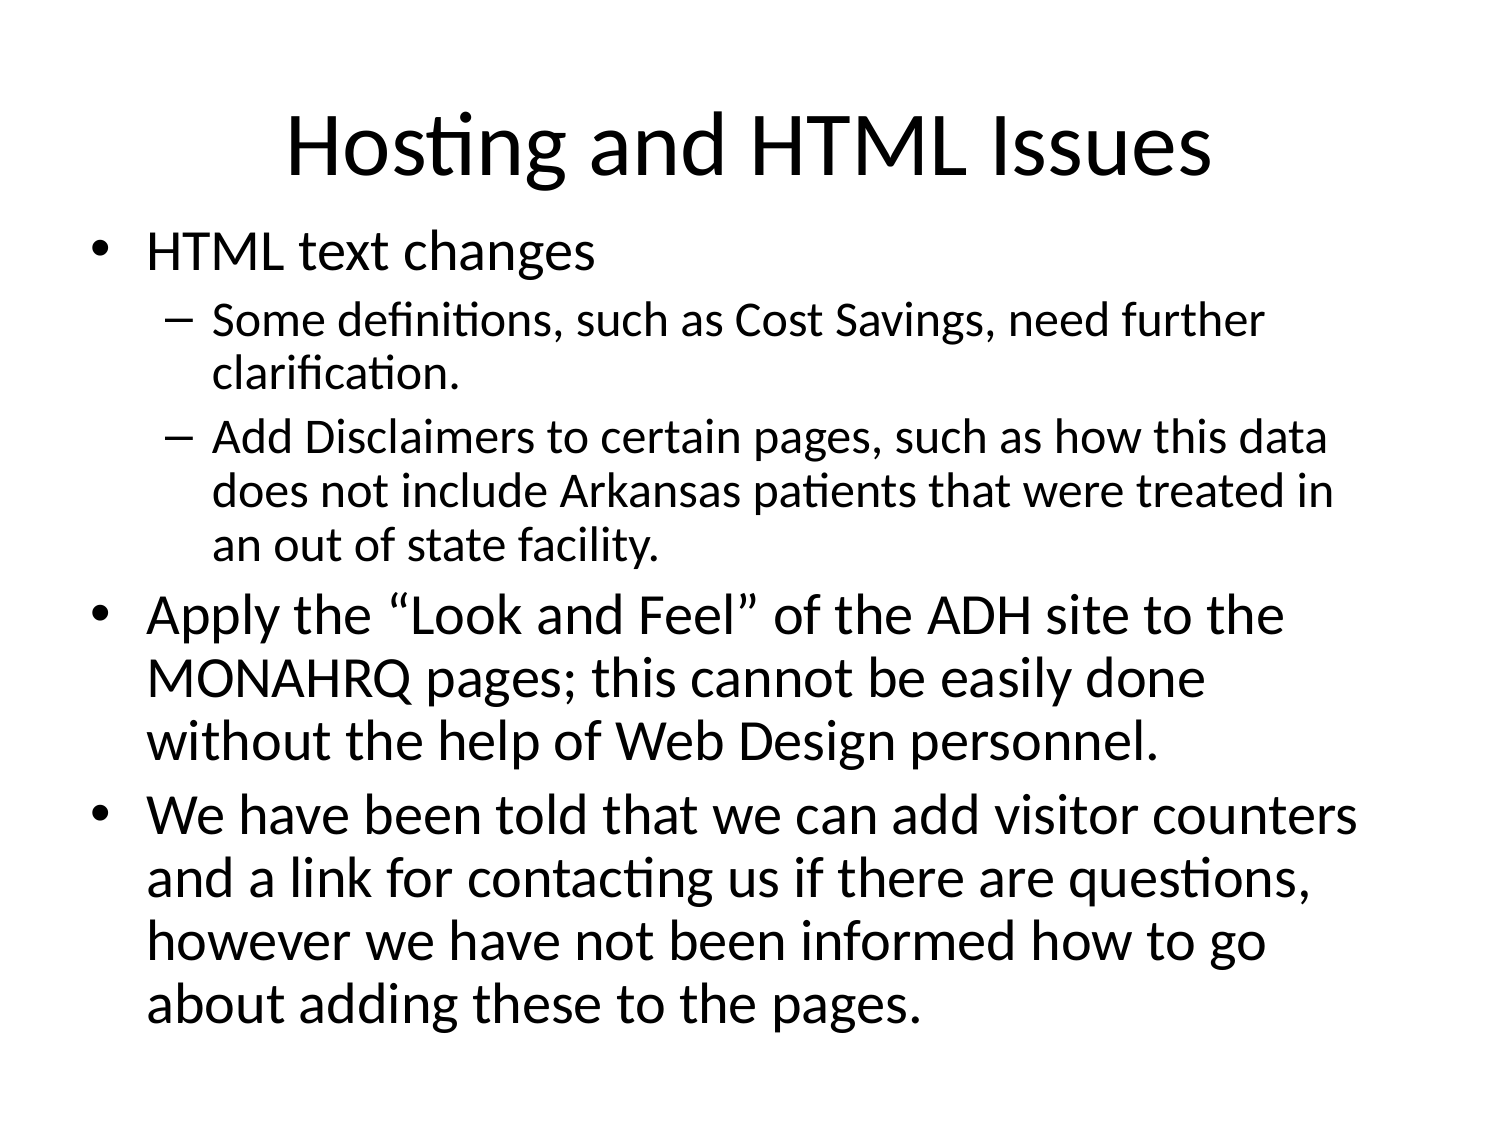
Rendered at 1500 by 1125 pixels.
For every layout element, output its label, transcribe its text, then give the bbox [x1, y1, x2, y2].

title Hosting and HTML Issues [75, 45, 1425, 233]
list HTML text changes Some definitions, such as Cost Savings, need further clarification. Add Disclaimers to certain pages, such as how this data does not include Arkansas patients that were treated in an out of state facility. Apply the “Look and Feel” of the ADH site to the MONAHRQ pages; this cannot be easily done without the help of Web Design personnel. We have been told that we can add visitor counters and a link for contacting us if there are questions, however we have not been informed how to go about adding these to the pages. [75, 212, 1388, 1075]
